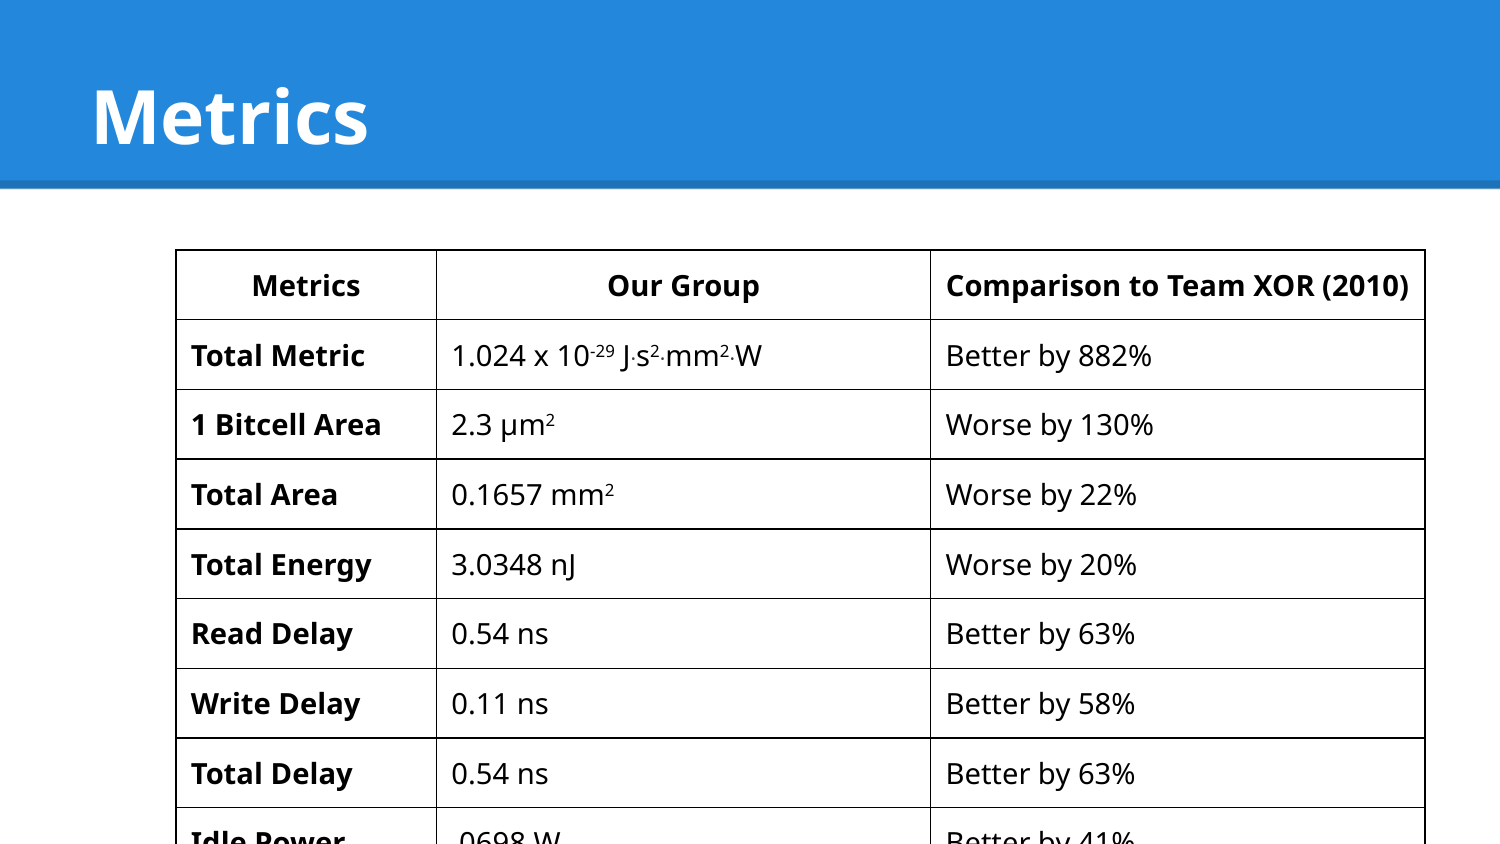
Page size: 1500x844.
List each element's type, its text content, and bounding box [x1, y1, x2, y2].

table_header Our Group [437, 251, 930, 319]
table_header Metrics [177, 251, 436, 319]
table_cell 3.0348 nJ [437, 530, 930, 598]
table_cell Total Energy [177, 530, 436, 598]
table_cell Read Delay [177, 599, 436, 668]
table_cell Total Area [177, 460, 436, 528]
table_cell Better by 63% [931, 599, 1424, 668]
table_header Comparison to Team XOR (2010) [931, 251, 1424, 319]
table_cell Worse by 22% [931, 460, 1424, 528]
table_cell Worse by 20% [931, 530, 1424, 598]
table_cell Idle Power [177, 808, 436, 844]
table_cell 2.3 μm2 [437, 390, 930, 458]
table_cell Better by 882% [931, 320, 1424, 389]
table_cell 0.54 ns [437, 739, 930, 807]
title Metrics [75, 33, 1425, 175]
table_cell 0.54 ns [437, 599, 930, 668]
table_cell Better by 63% [931, 739, 1424, 807]
table_cell Total Delay [177, 739, 436, 807]
table_cell 1 Bitcell Area [177, 390, 436, 458]
table_cell Worse by 130% [931, 390, 1424, 458]
table_cell 1.024 x 10-29 J·s2·mm2·W [437, 320, 930, 389]
table_cell Better by 41% [931, 808, 1424, 844]
table_cell 0.11 ns [437, 669, 930, 737]
table_cell 0.1657 mm2 [437, 460, 930, 528]
table_cell Total Metric [177, 320, 436, 389]
table_cell .0698 W [437, 808, 930, 844]
table_cell Write Delay [177, 669, 436, 737]
table_cell Better by 58% [931, 669, 1424, 737]
